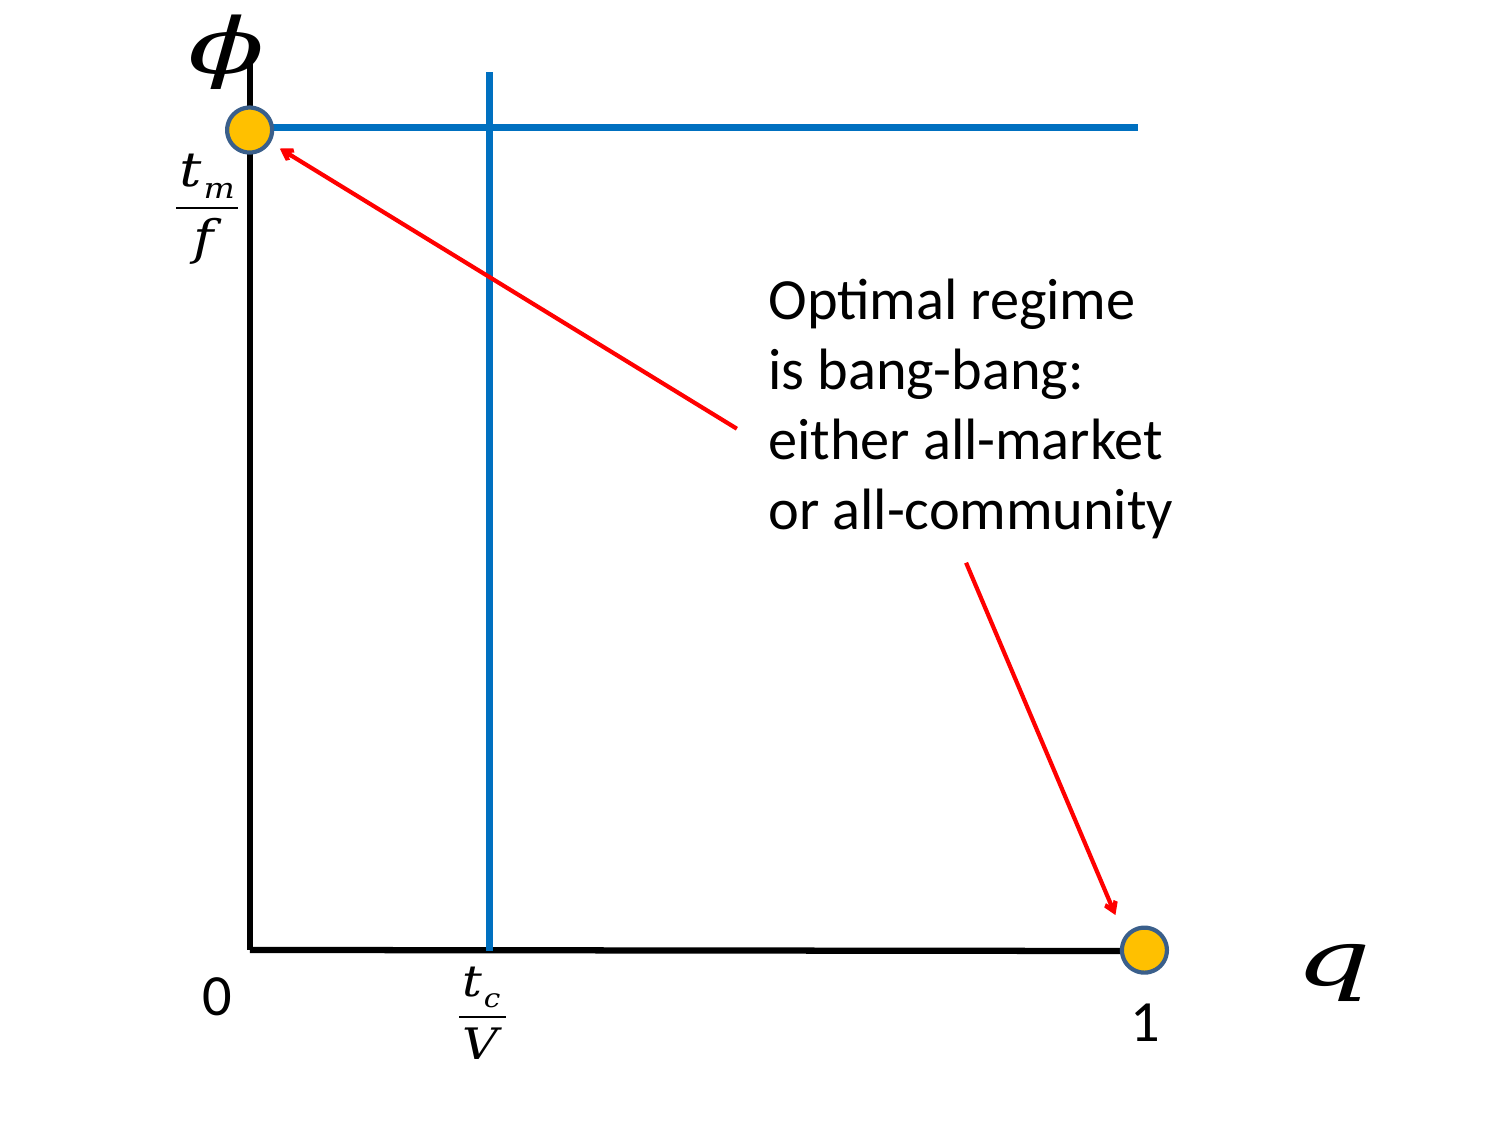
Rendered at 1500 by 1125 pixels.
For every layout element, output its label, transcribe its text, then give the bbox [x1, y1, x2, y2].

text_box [279, 148, 738, 430]
text_box 1 [1115, 975, 1176, 1061]
text_box [254, 135, 274, 155]
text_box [965, 562, 1116, 916]
text_box 0 [187, 950, 248, 1035]
text_box Optimal regime is bang-bang: either all-market or all-community [753, 253, 1267, 549]
text_box [1119, 925, 1170, 975]
text_box [225, 105, 245, 155]
text_box [254, 105, 274, 126]
